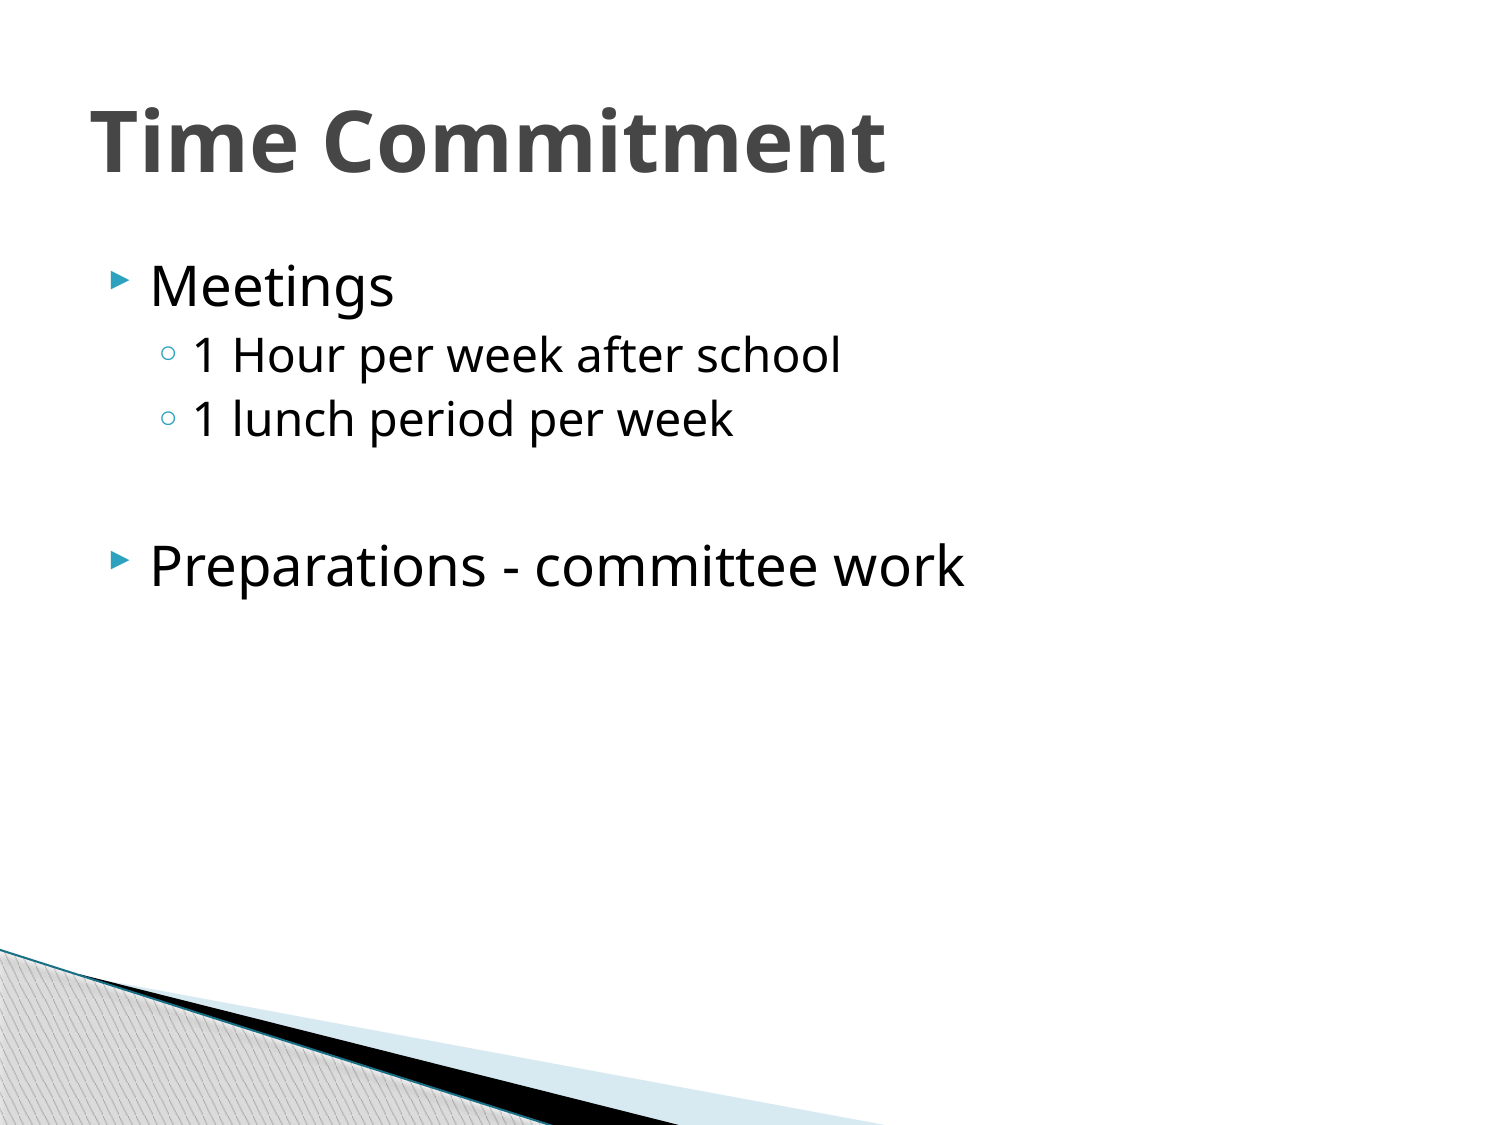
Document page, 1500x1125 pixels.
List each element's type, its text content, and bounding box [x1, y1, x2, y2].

title Time Commitment [75, 45, 1425, 233]
list Meetings 1 Hour per week after school 1 lunch period per week Preparations - committee work [75, 243, 1425, 986]
